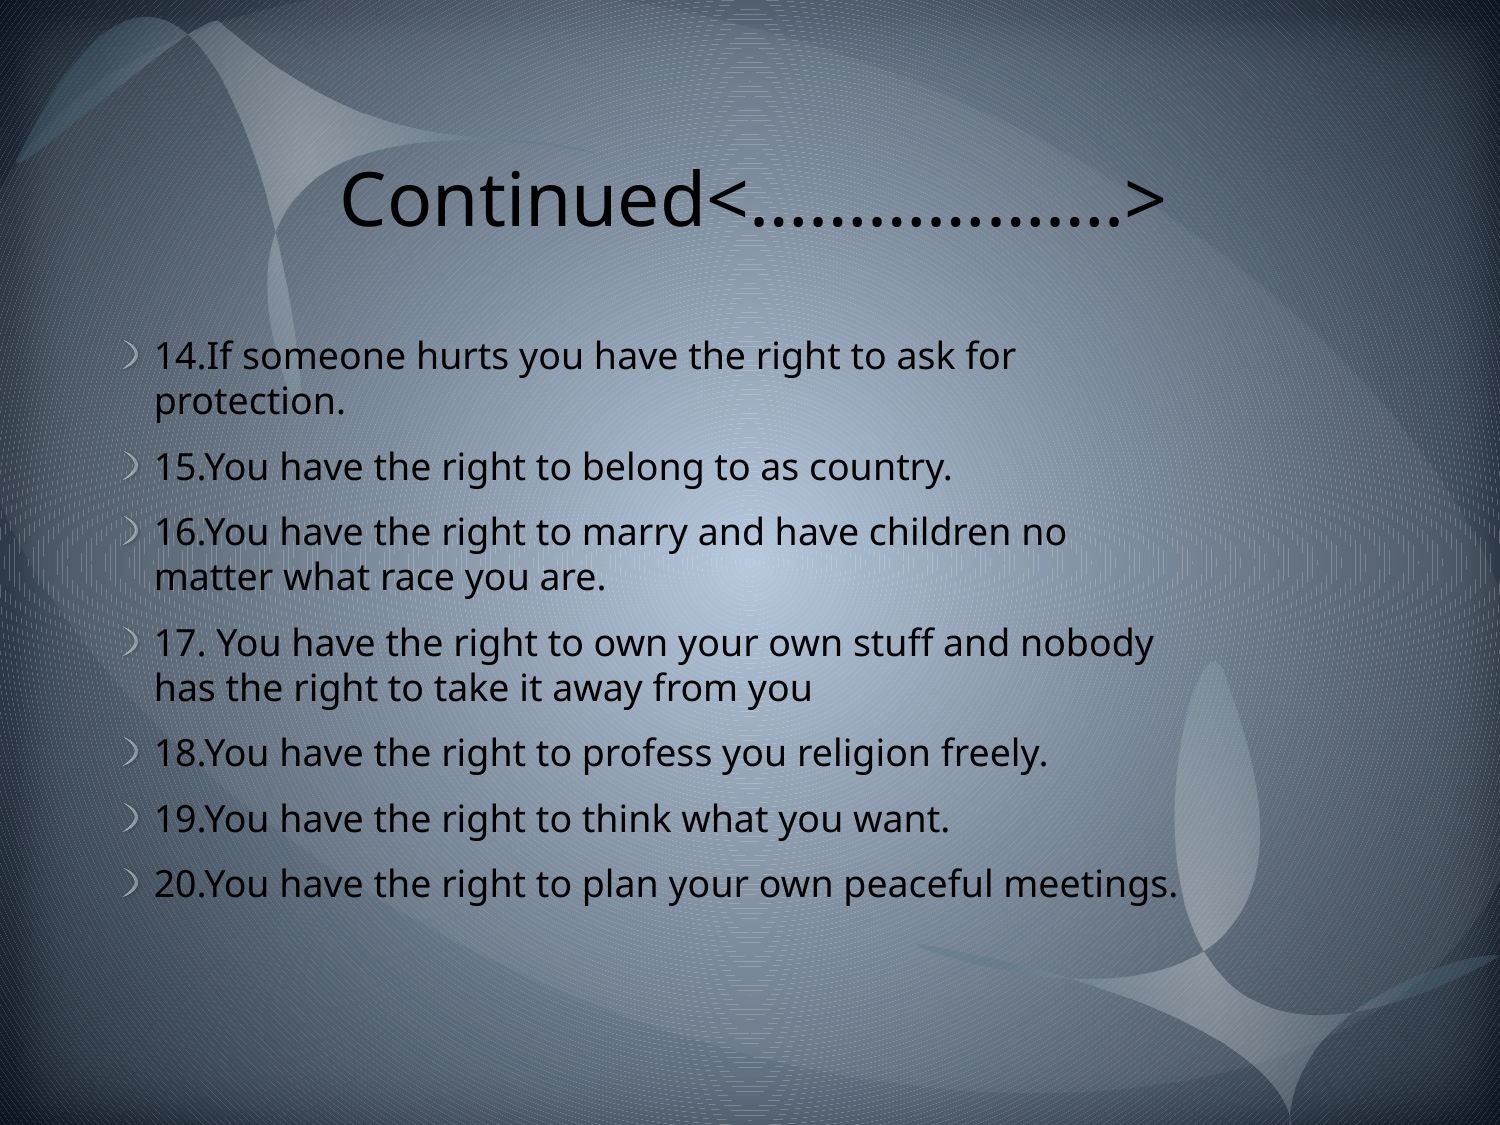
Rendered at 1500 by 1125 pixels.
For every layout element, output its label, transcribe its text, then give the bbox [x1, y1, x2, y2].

list 14.If someone hurts you have the right to ask for protection. 15.You have the right to belong to as country. 16.You have the right to marry and have children no matter what race you are. 17. You have the right to own your own stuff and nobody has the right to take it away from you 18.You have the right to profess you religion freely. 19.You have the right to think what you want. 20.You have the right to plan your own peaceful meetings. [105, 324, 1198, 956]
title Continued<……………….> [324, 129, 1197, 263]
picture [0, 0, 1500, 1125]
